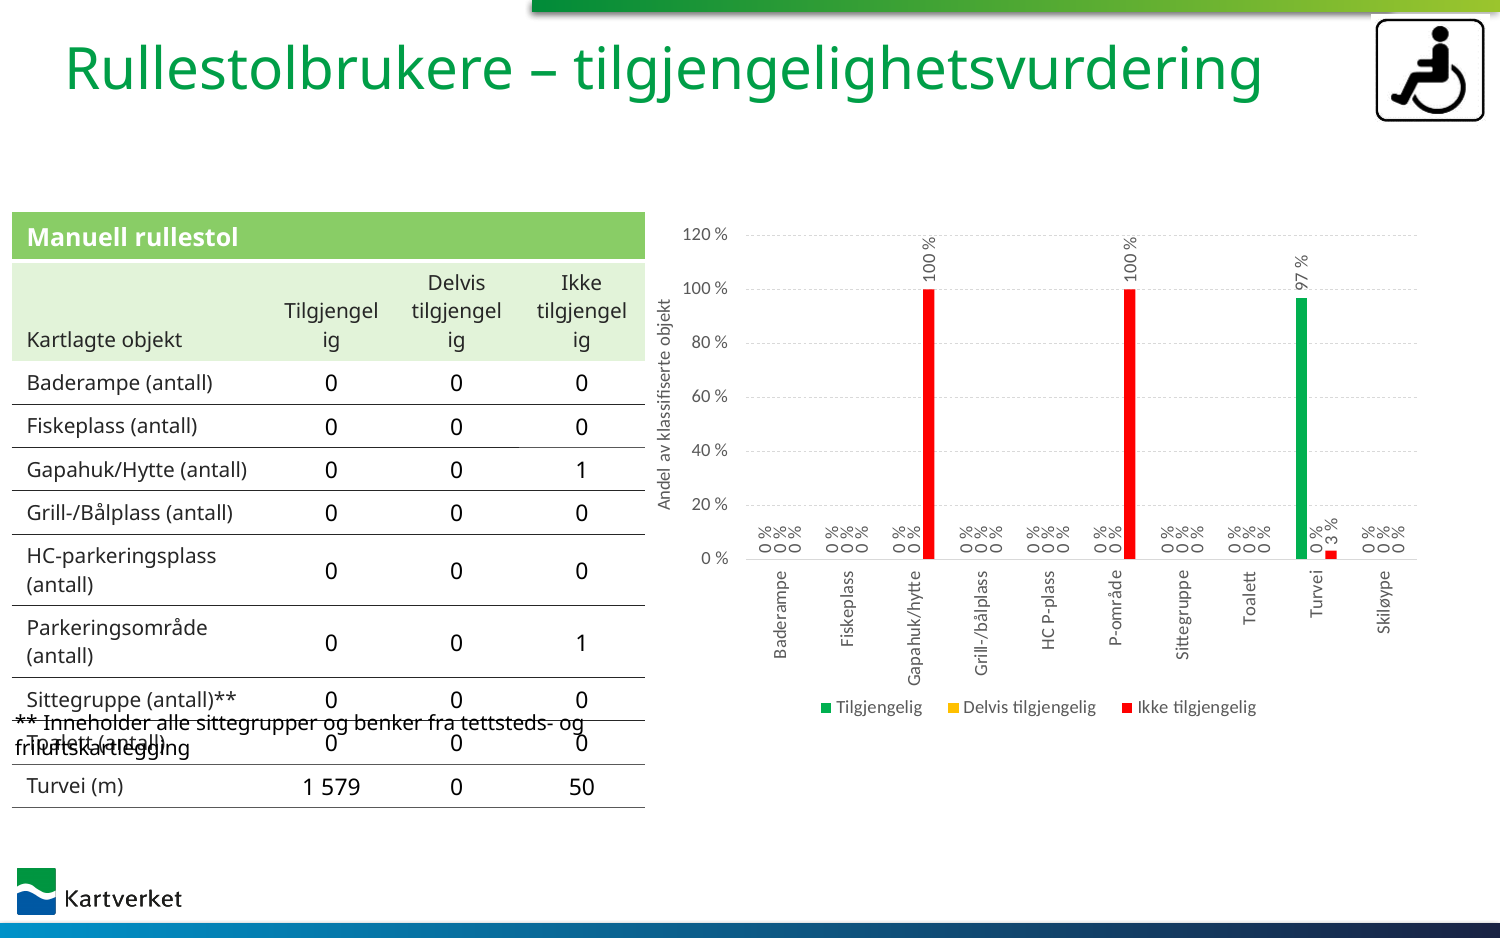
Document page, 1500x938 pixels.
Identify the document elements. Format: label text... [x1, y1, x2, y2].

text_box ** Inneholder alle sittegrupper og benker fra tettsteds- og friluftskartlegging [0, 702, 745, 768]
table_cell 0 [394, 491, 519, 534]
table_cell 0 [269, 678, 394, 702]
table_cell Delvis tilgjengelig [394, 263, 519, 361]
table_cell 0 [394, 768, 519, 807]
table_cell Tilgjengelig [269, 263, 394, 361]
picture [643, 218, 1427, 728]
table_cell 0 [519, 361, 638, 404]
table_cell Sittegruppe (antall)** [12, 678, 269, 702]
table_cell 0 [519, 405, 638, 447]
text_box Rullestolbrukere – tilgjengelighetsvurdering [49, 12, 1372, 109]
table_cell HC-parkeringsplass (antall) [12, 535, 269, 605]
table_cell 0 [519, 491, 638, 534]
table_header Manuell rullestol [12, 212, 645, 259]
table_cell 0 [269, 491, 394, 534]
table_cell 0 [269, 405, 394, 447]
table_cell 0 [394, 606, 519, 677]
table_cell Ikke tilgjengelig [519, 263, 638, 361]
table_cell 0 [519, 678, 638, 702]
picture [1371, 13, 1491, 127]
table_cell 50 [519, 768, 645, 807]
table_cell 0 [394, 361, 519, 404]
table_cell 0 [394, 405, 519, 447]
table_cell Baderampe (antall) [12, 361, 269, 404]
table_cell 0 [394, 678, 519, 702]
table_cell 0 [394, 535, 519, 605]
table_cell Grill-/Bålplass (antall) [12, 491, 269, 534]
table_cell 1 [519, 606, 638, 677]
table_cell 0 [269, 606, 394, 677]
table_cell Fiskeplass (antall) [12, 405, 269, 447]
table_cell 0 [394, 448, 519, 490]
table_cell 1 [519, 448, 638, 490]
table_cell 0 [269, 361, 394, 404]
table_cell Parkeringsområde (antall) [12, 606, 269, 677]
table_cell 0 [269, 448, 394, 490]
table_cell Turvei (m) [12, 768, 269, 807]
table_cell 1 579 [269, 768, 394, 807]
table_cell 0 [269, 535, 394, 605]
table_cell Kartlagte objekt [12, 263, 269, 361]
table_cell 0 [519, 535, 638, 605]
table_cell Gapahuk/Hytte (antall) [12, 448, 269, 490]
